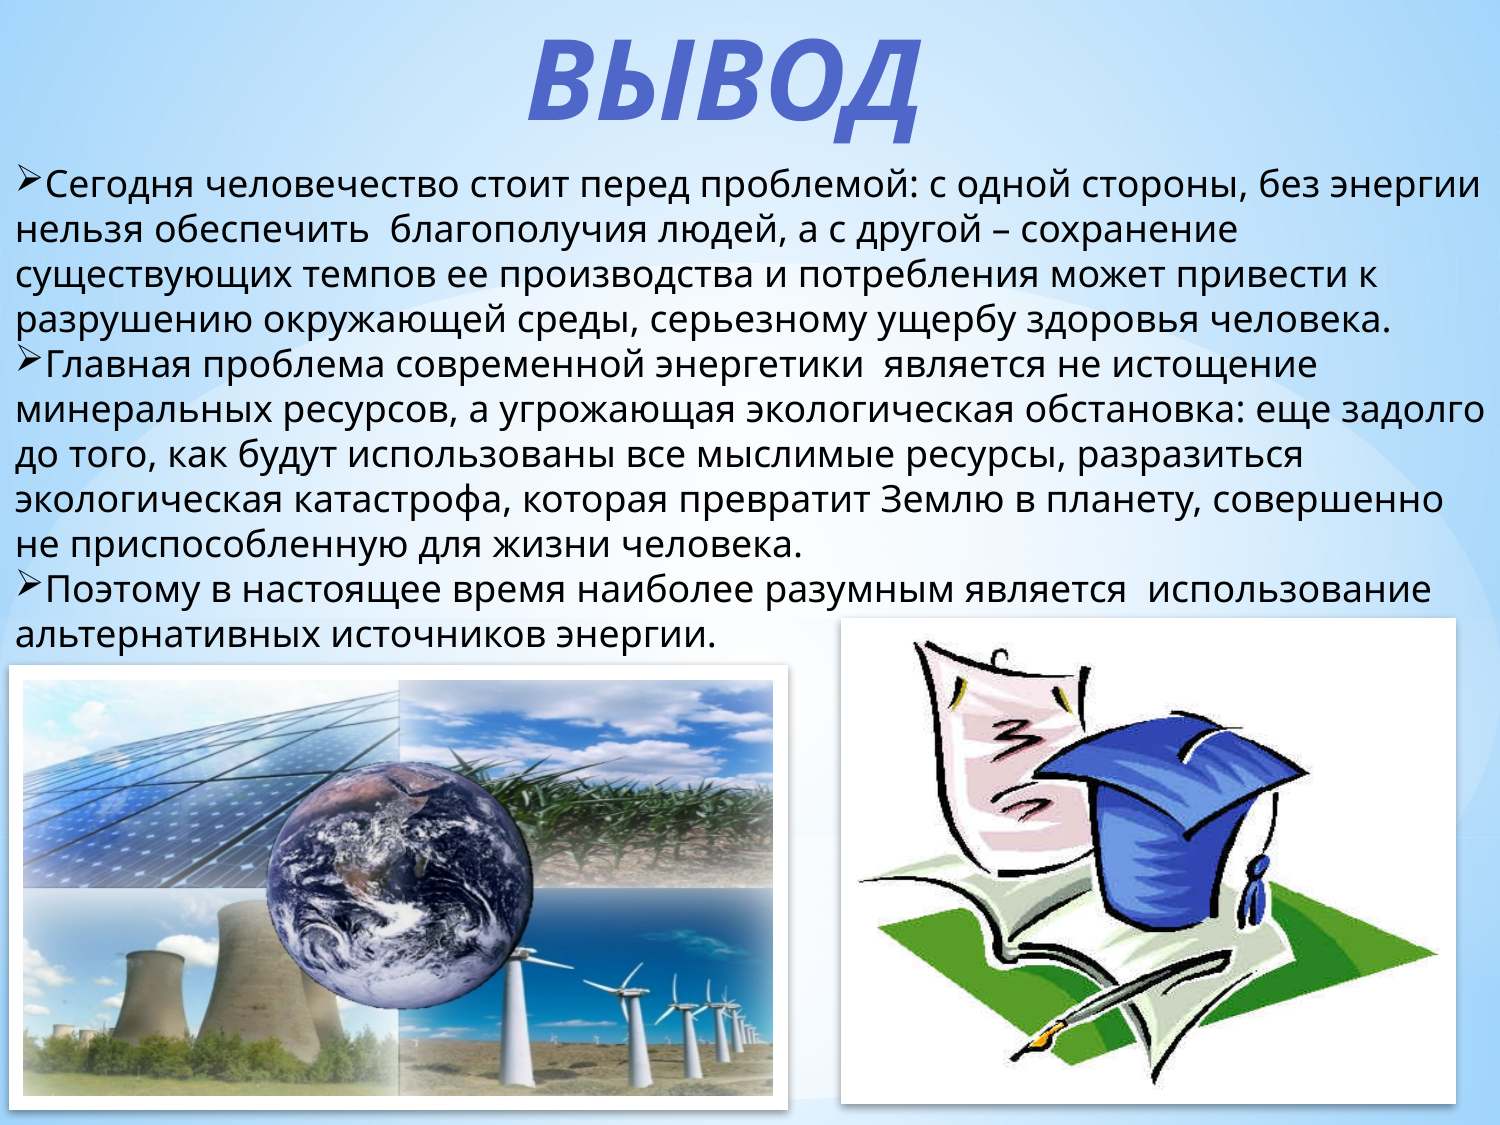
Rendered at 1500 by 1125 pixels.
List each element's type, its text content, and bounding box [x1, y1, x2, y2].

picture [23, 679, 774, 1096]
picture [855, 632, 1442, 1091]
text_box вывод [510, 0, 941, 150]
text_box Сегодня человечество стоит перед проблемой: с одной стороны, без энергии нельзя обеспечить благополучия людей, а с другой – сохранение существующих темпов ее производства и потребления может привести к разрушению окружающей среды, серьезному ущербу здоровья человека. Главная проблема современной энергетики является не истощение минеральных ресурсов, а угрожающая экологическая обстановка: еще задолго до того, как будут использованы все мыслимые ресурсы, разразиться экологическая катастрофа, которая превратит Землю в планету, совершенно не приспособленную для жизни человека. Поэтому в настоящее время наиболее разумным является использование альтернативных источников энергии. [0, 152, 1500, 843]
